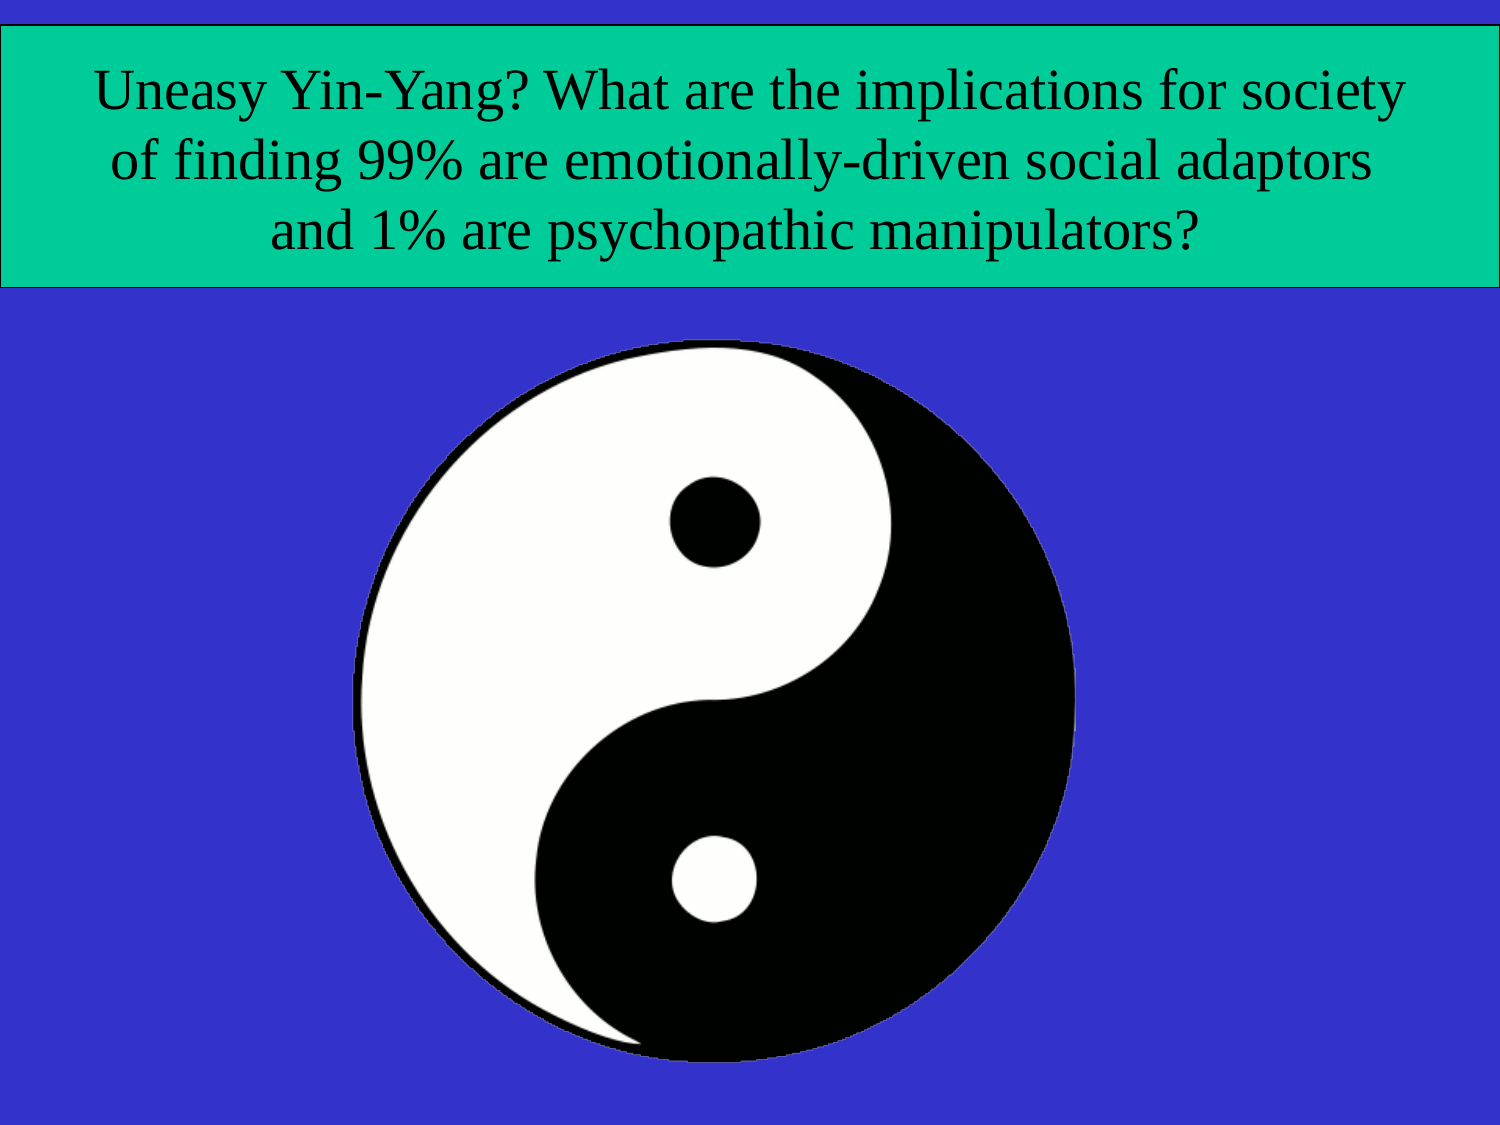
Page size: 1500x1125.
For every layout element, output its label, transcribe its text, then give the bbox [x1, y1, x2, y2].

text_box Uneasy Yin-Yang? What are the implications for society of finding 99% are emotionally-driven social adaptors and 1% are psychopathic manipulators? [0, 24, 1500, 288]
picture [349, 337, 1079, 1066]
